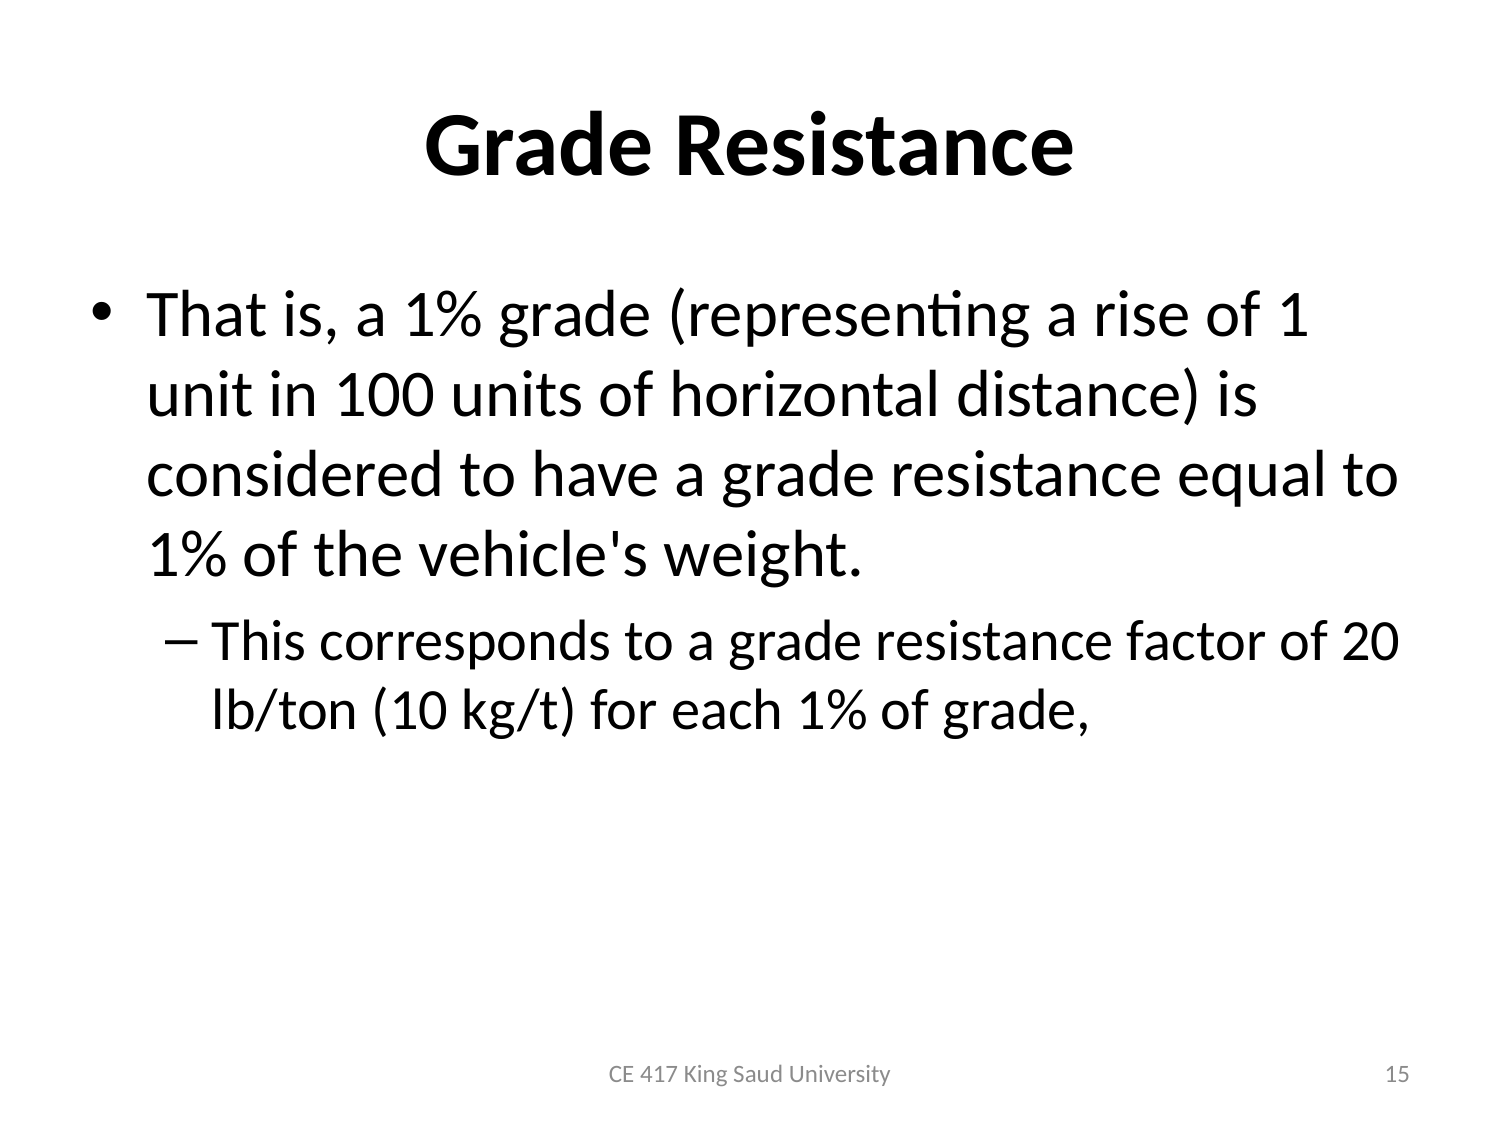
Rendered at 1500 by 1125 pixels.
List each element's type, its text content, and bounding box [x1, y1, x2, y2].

title Grade Resistance [75, 45, 1425, 233]
slide_number 15 [1074, 1042, 1425, 1103]
list That is, a 1% grade (representing a rise of 1 unit in 100 units of horizontal distance) is considered to have a grade resistance equal to 1% of the vehicle's weight. This corresponds to a grade resistance factor of 20 lb/ton (10 kg/t) for each 1% of grade, [75, 262, 1425, 1005]
footer CE 417 King Saud University [512, 1042, 988, 1103]
